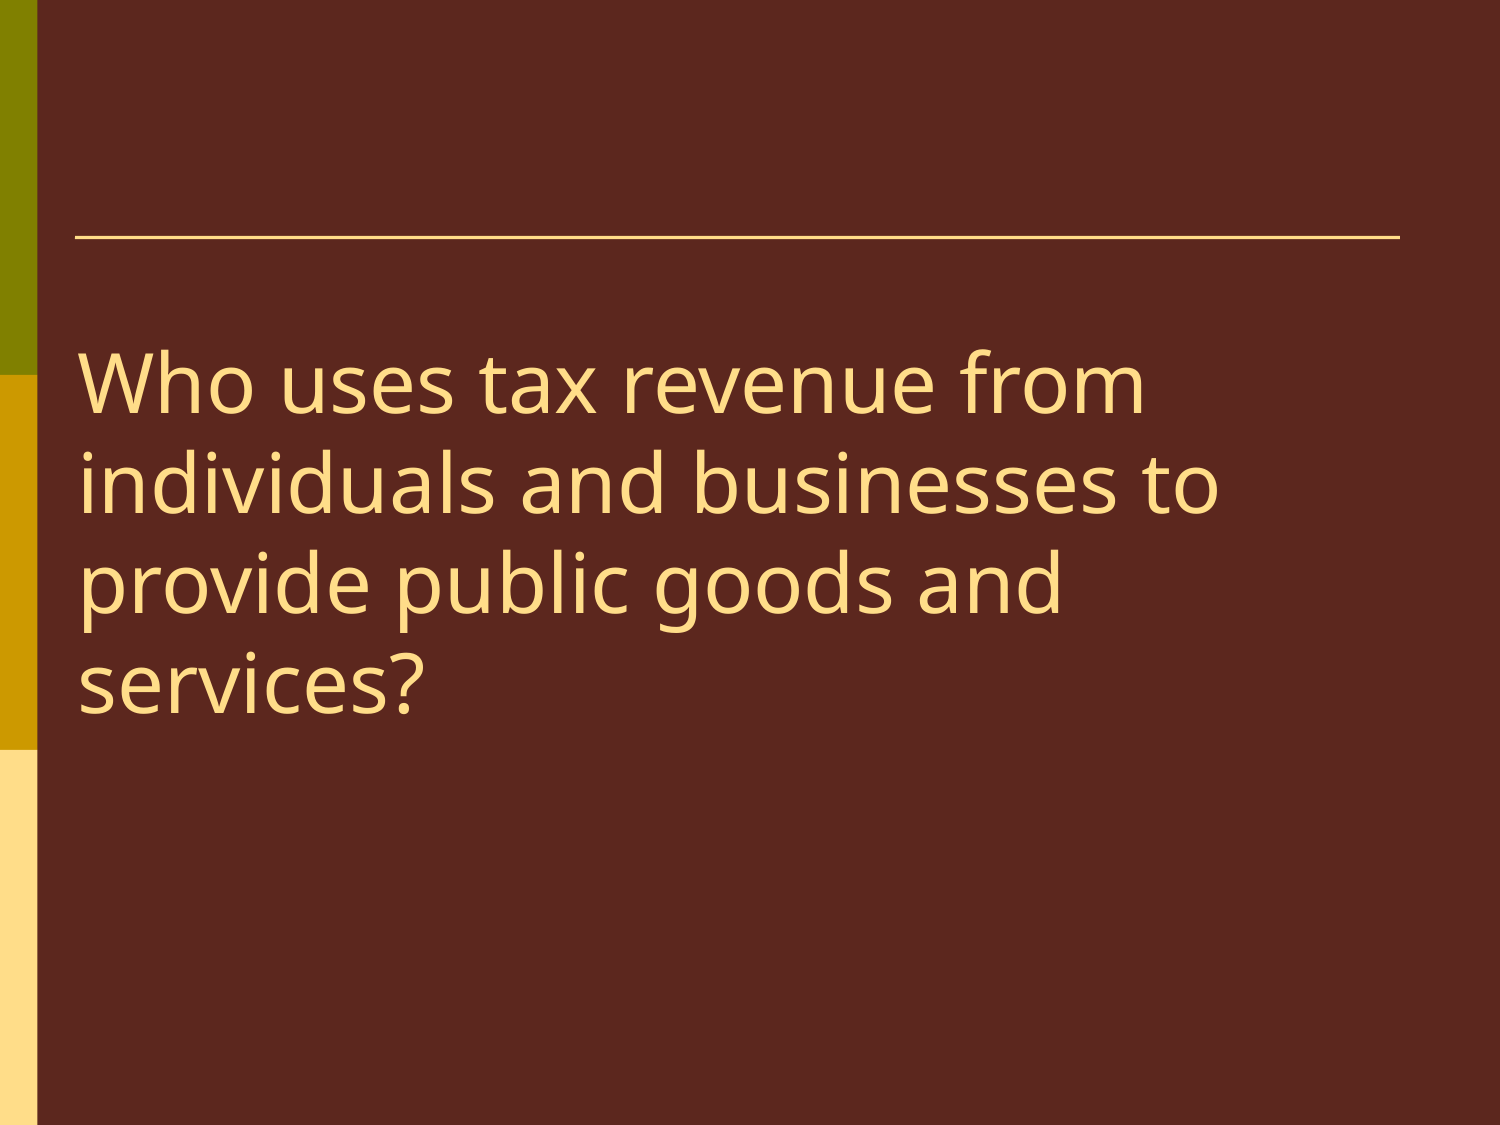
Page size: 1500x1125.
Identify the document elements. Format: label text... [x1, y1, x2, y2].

title Who uses tax revenue from individuals and businesses to provide public goods and services? [62, 549, 1413, 738]
